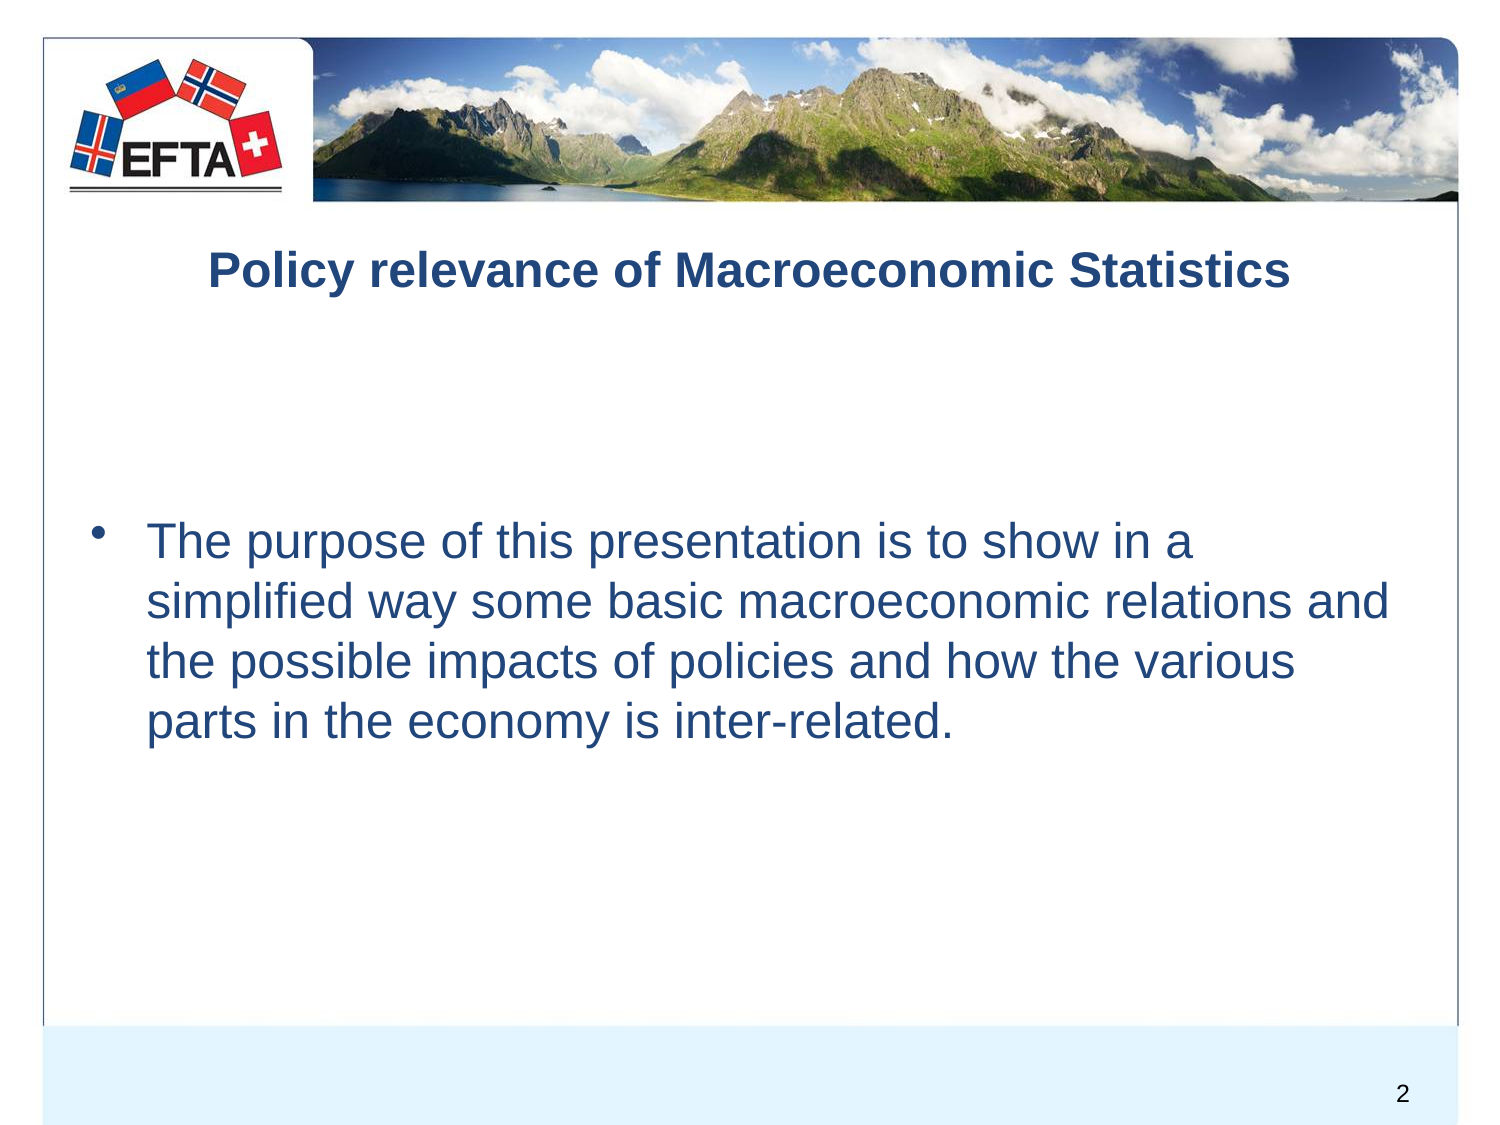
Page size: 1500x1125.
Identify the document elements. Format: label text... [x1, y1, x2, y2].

slide_number 2 [1074, 1070, 1425, 1125]
picture [0, 19, 1500, 1125]
title Policy relevance of Macroeconomic Statistics [75, 173, 1425, 362]
list The purpose of this presentation is to show in a simplified way some basic macroeconomic relations and the possible impacts of policies and how the various parts in the economy is inter-related. [75, 362, 1425, 1000]
